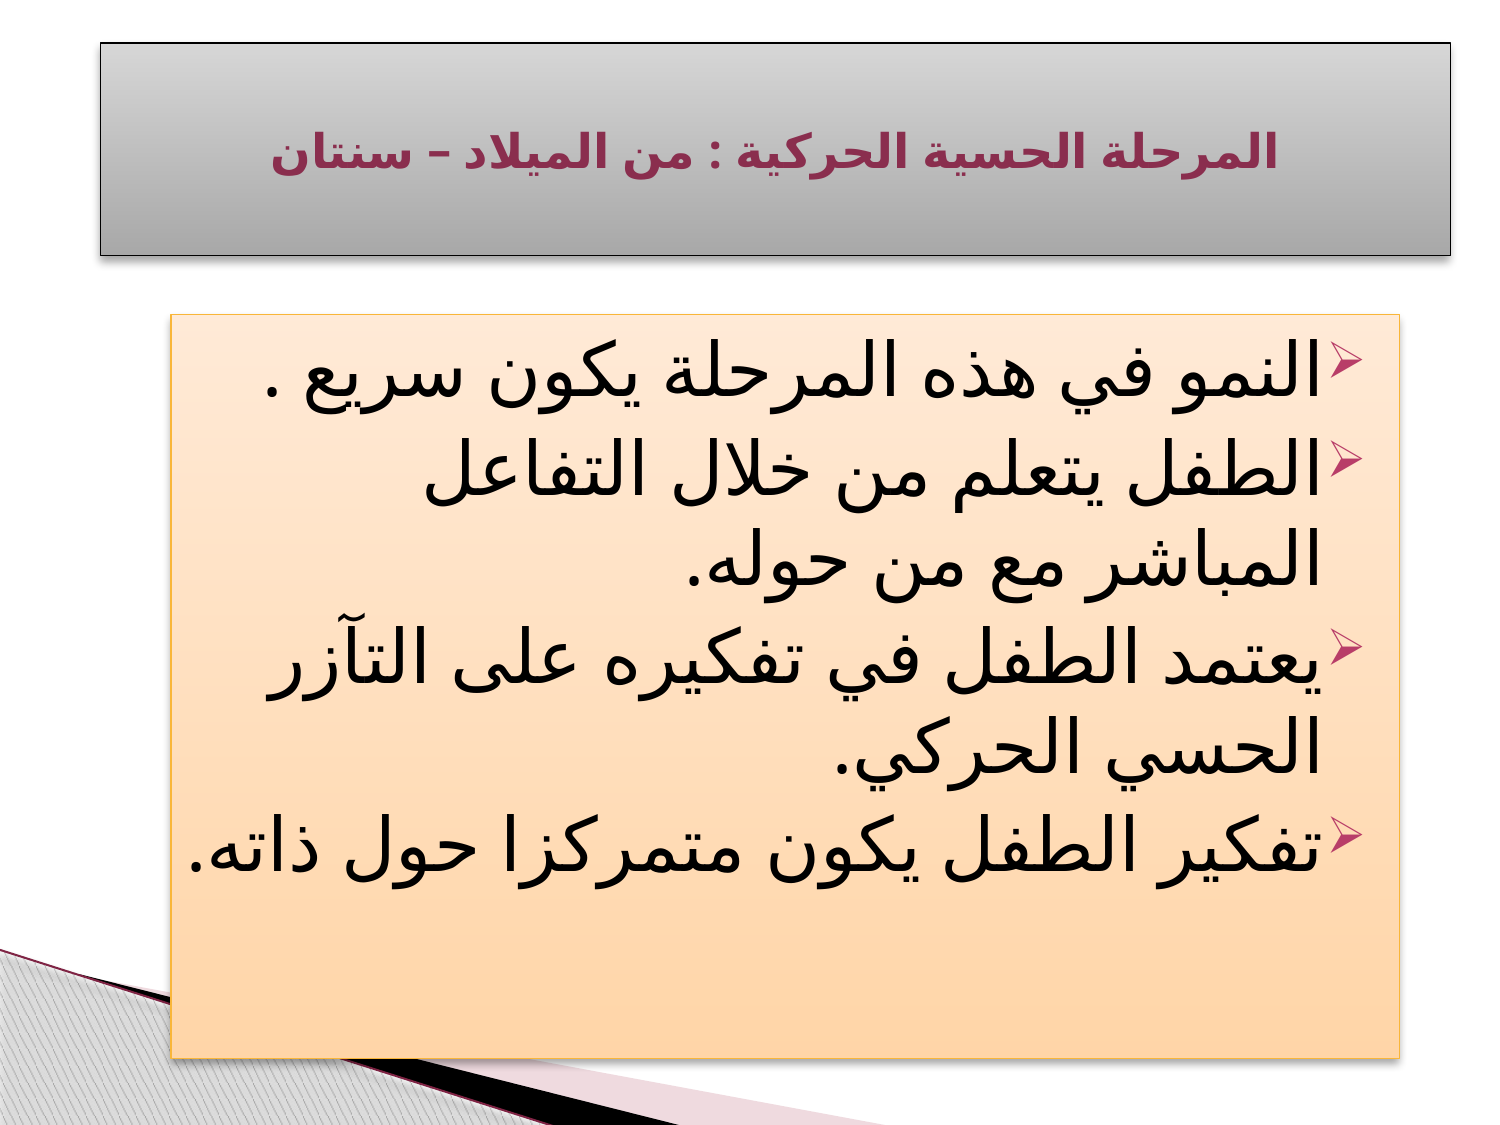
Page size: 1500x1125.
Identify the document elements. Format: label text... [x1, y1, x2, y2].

list النمو في هذه المرحلة يكون سريع . الطفل يتعلم من خلال التفاعل المباشر مع من حوله. يعتمد الطفل في تفكيره على التآزر الحسي الحركي. تفكير الطفل يكون متمركزا حول ذاته. [170, 314, 1400, 1059]
title المرحلة الحسية الحركية : من الميلاد – سنتان [100, 42, 1451, 256]
